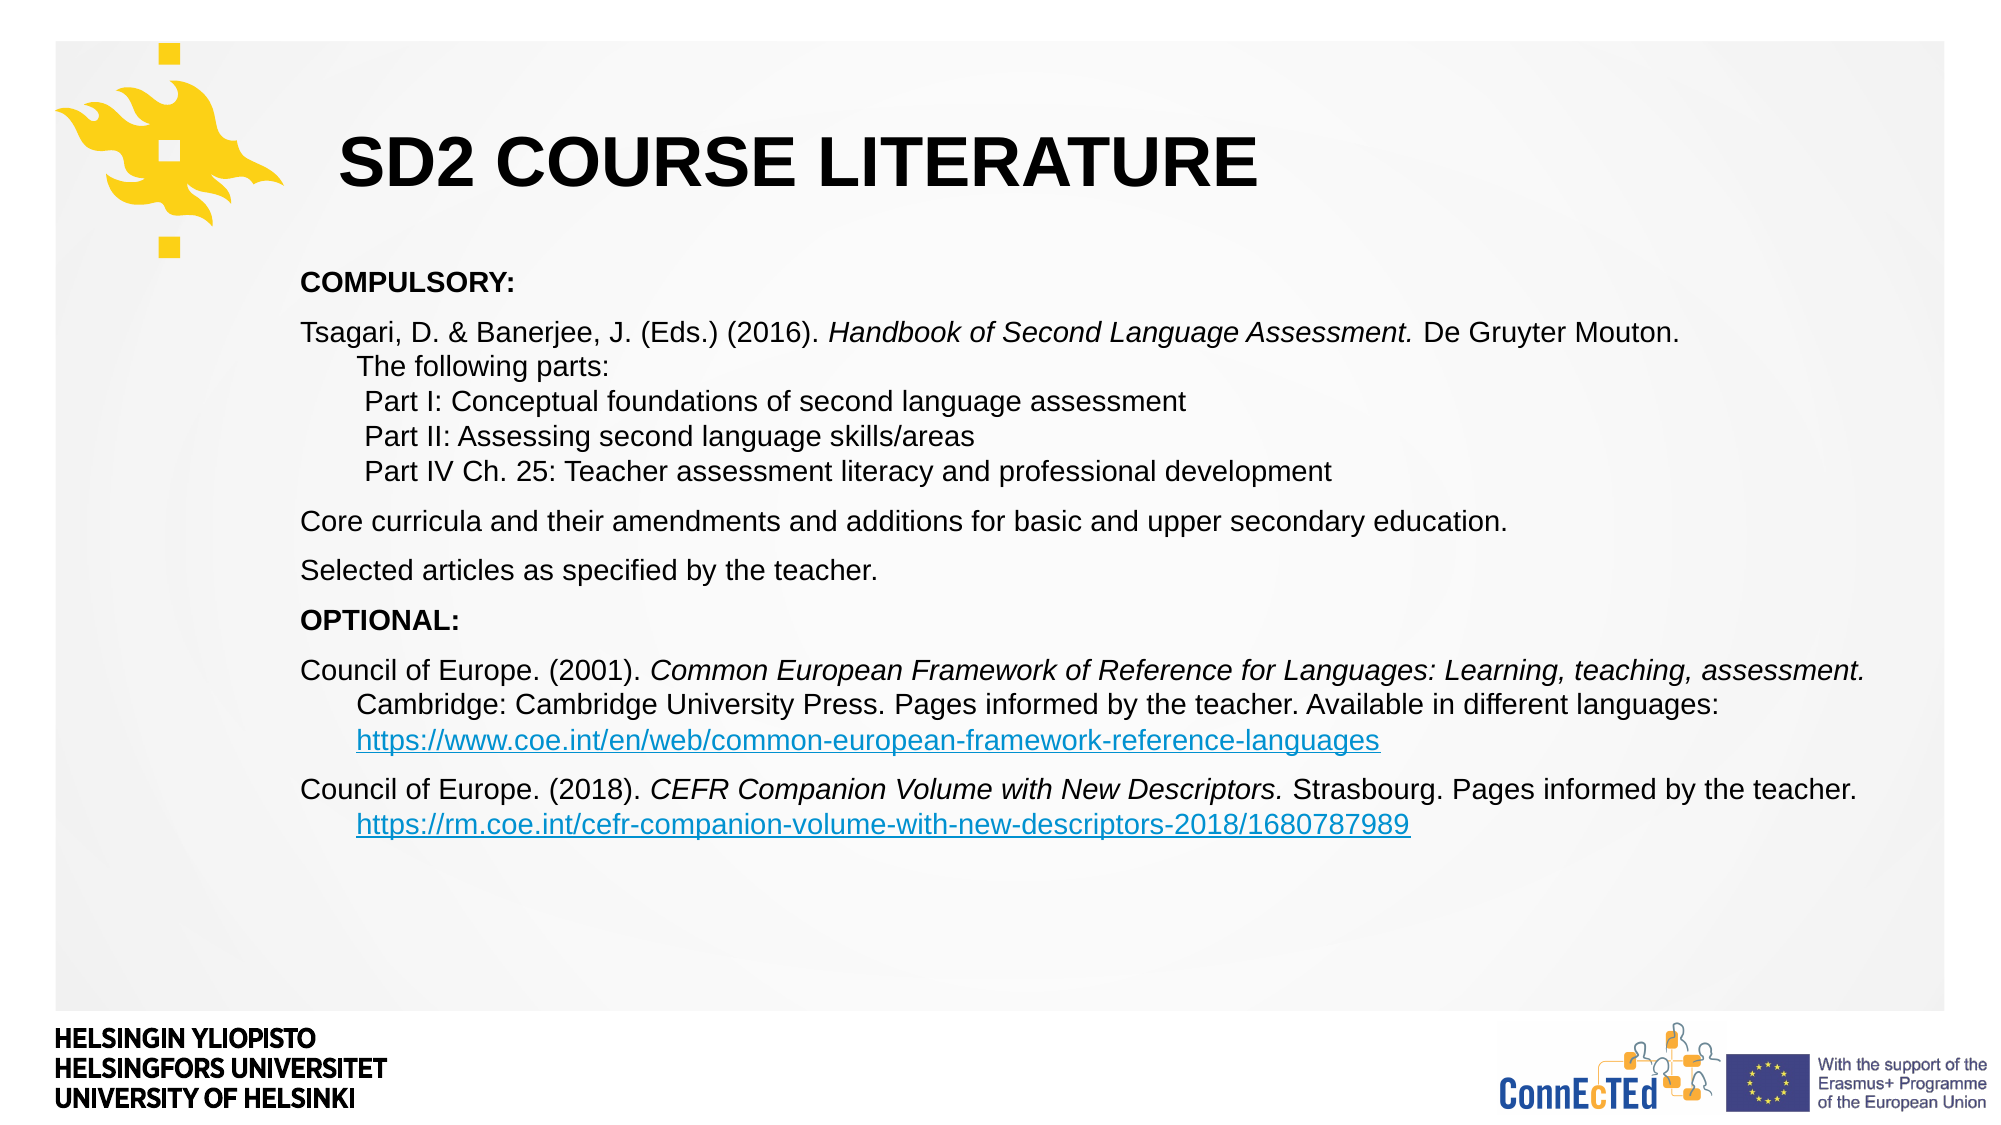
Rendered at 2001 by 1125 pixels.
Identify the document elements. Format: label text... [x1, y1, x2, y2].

title SD2 Course literature [338, 131, 1934, 291]
picture [1497, 1027, 1987, 1115]
list COMPULSORY: Tsagari, D. & Banerjee, J. (Eds.) (2016). Handbook of Second Language Assessment. De Gruyter Mouton. The following parts: Part I: Conceptual foundations of second language assessment Part II: Assessing second language skills/areas Part IV Ch. 25: Teacher assessment literacy and professional development Core curricula and their amendments and additions for basic and upper secondary education. Selected articles as specified by the teacher. OPTIONAL: Council of Europe. (2001). Common European Framework of Reference for Languages: Learning, teaching, assessment. Cambridge: Cambridge University Press. Pages informed by the teacher. Available in different languages: https://www.coe.int/en/web/common-european-framework-reference-languages Council of Europe. (2018). CEFR Companion Volume with New Descriptors. Strasbourg. Pages informed by the teacher. https://rm.coe.int/cefr-companion-volume-with-new-descriptors-2018/1680787989 [299, 263, 1895, 1027]
picture [159, 140, 180, 161]
picture [55, 41, 1945, 1011]
